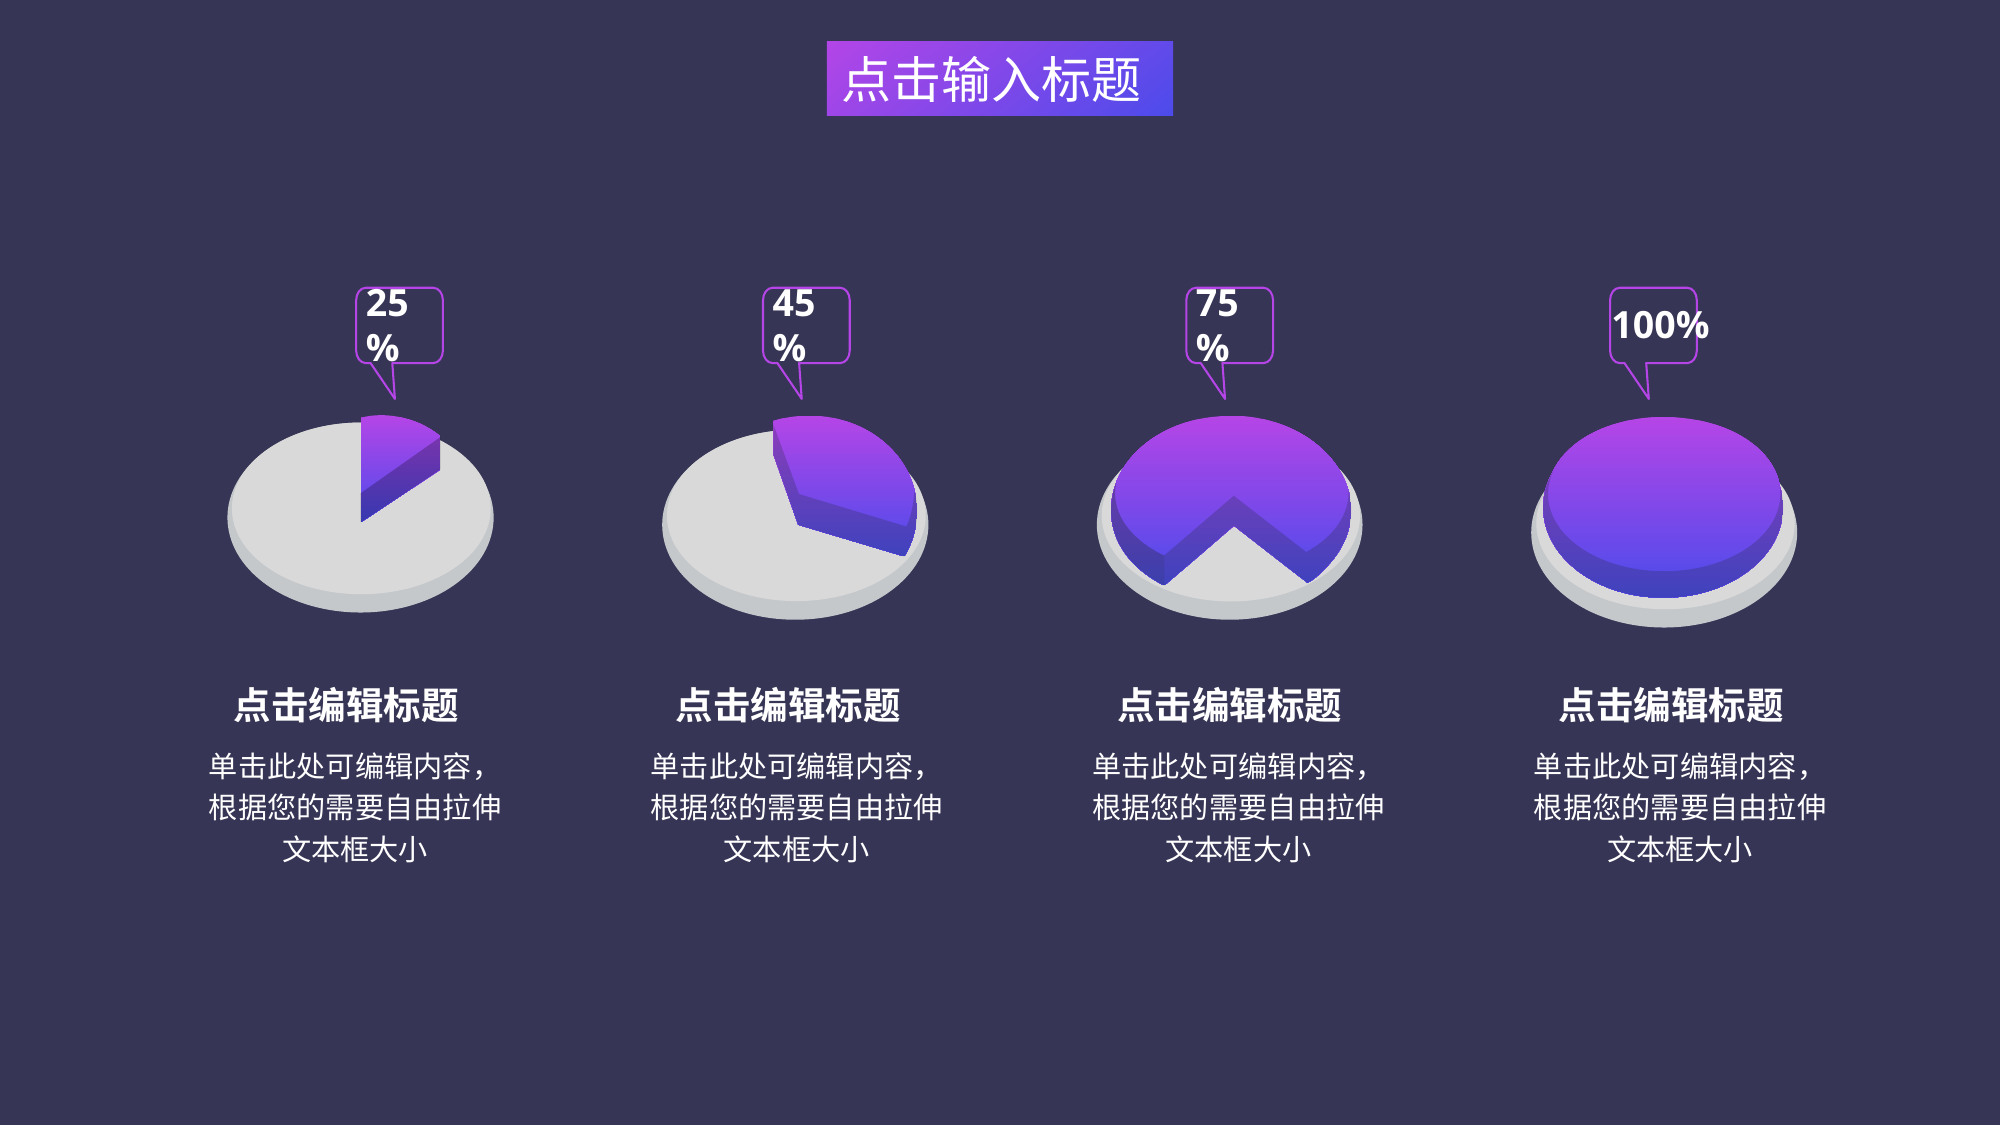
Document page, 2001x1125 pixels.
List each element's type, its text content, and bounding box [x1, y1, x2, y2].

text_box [1509, 673, 1836, 869]
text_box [1068, 673, 1394, 869]
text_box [626, 673, 952, 869]
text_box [227, 277, 1798, 628]
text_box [184, 673, 511, 869]
text_box 点击输入标题 [826, 41, 1174, 116]
